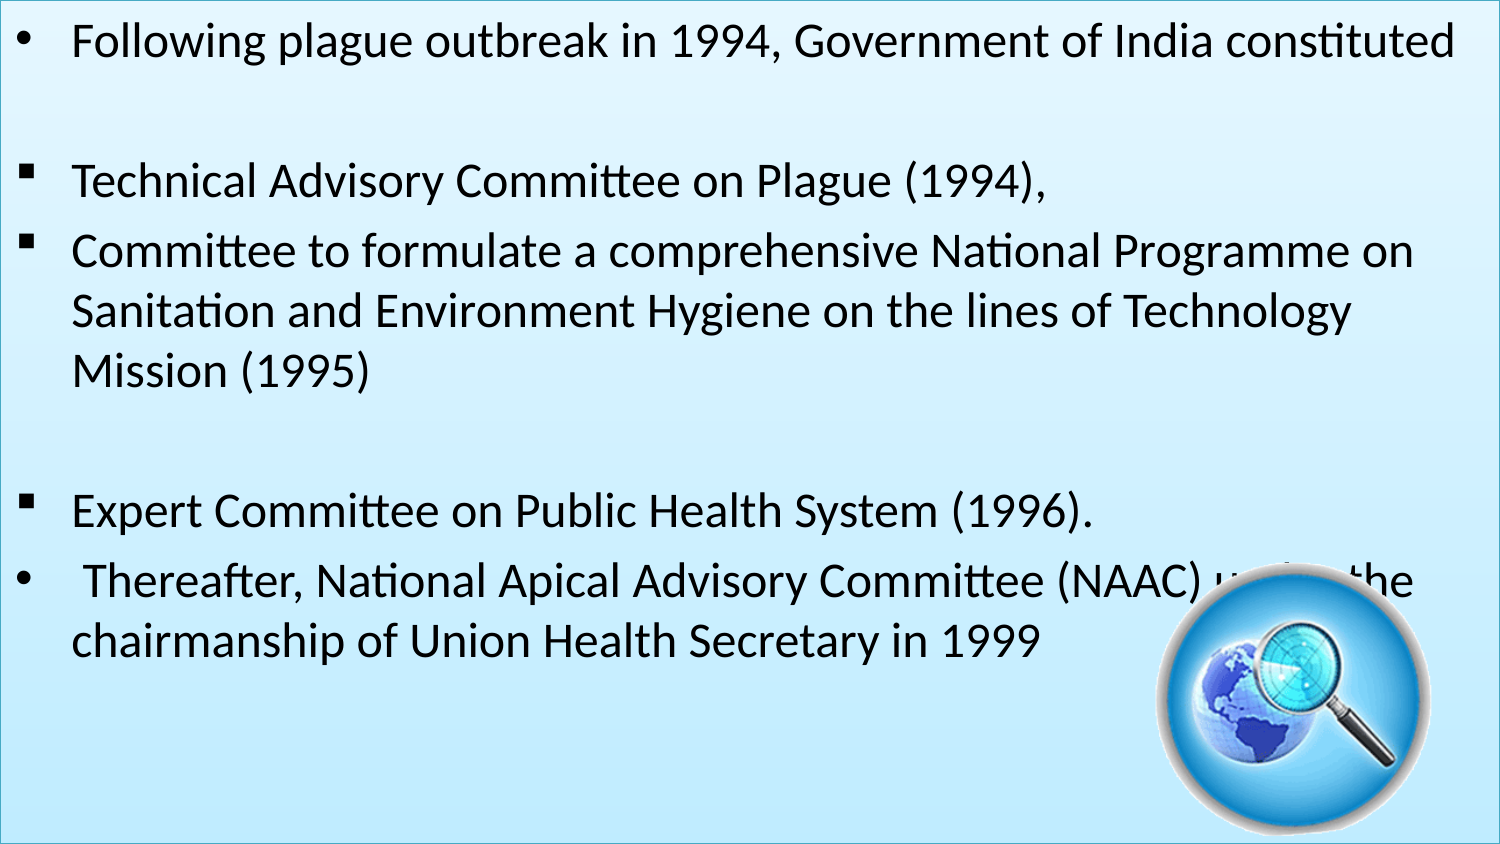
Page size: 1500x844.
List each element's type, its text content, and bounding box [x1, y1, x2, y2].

list Following plague outbreak in 1994, Government of India constituted Technical Advisory Committee on Plague (1994), Committee to formulate a comprehensive National Programme on Sanitation and Environment Hygiene on the lines of Technology Mission (1995) Expert Committee on Public Health System (1996). Thereafter, National Apical Advisory Committee (NAAC) under the chairmanship of Union Health Secretary in 1999 [0, 0, 1500, 844]
picture [1087, 556, 1500, 844]
slide_number 21 [1074, 782, 1082, 827]
